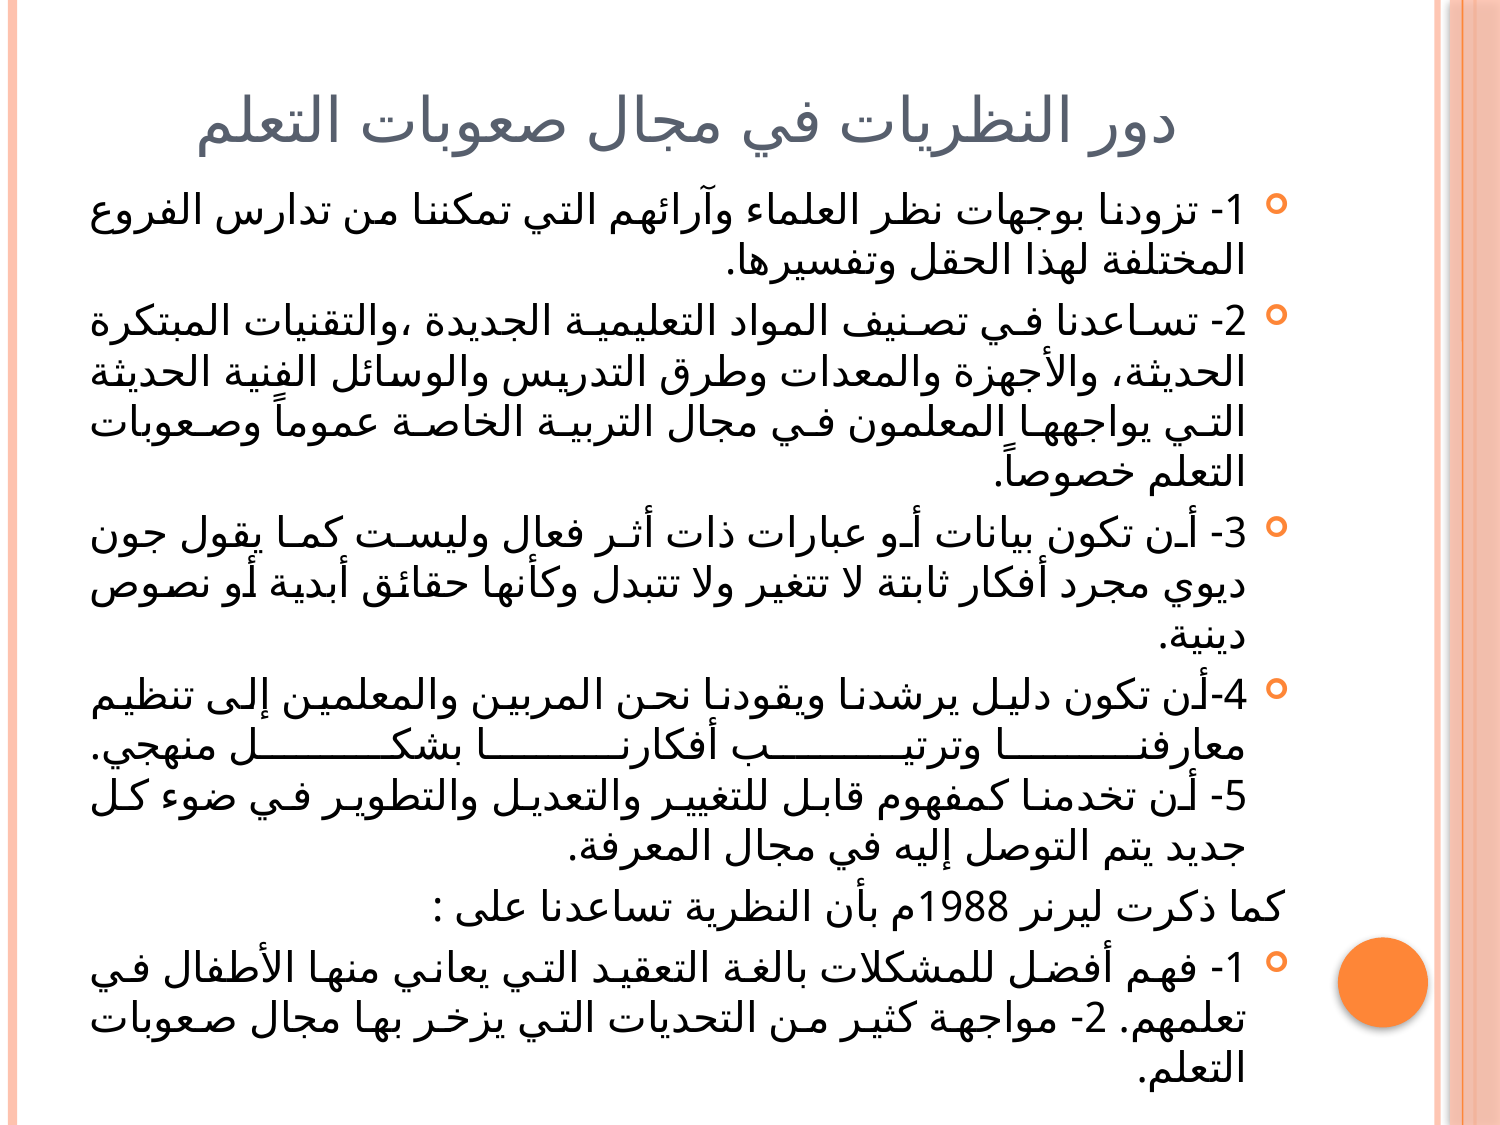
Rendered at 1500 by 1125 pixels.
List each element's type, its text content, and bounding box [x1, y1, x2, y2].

title دور النظريات في مجال صعوبات التعلم [75, 45, 1300, 163]
list 1- تزودنا بوجهات نظر العلماء وآرائهم التي تمكننا من تدارس الفروع المختلفة لهذا الحقل وتفسيرها. 2- تساعدنا في تصنيف المواد التعليمية الجديدة ،والتقنيات المبتكرة الحديثة، والأجهزة والمعدات وطرق التدريس والوسائل الفنية الحديثة التي يواجهها المعلمون في مجال التربية الخاصة عموماً وصعوبات التعلم خصوصاً. 3- أن تكون بيانات أو عبارات ذات أثر فعال وليست كما يقول جون ديوي مجرد أفكار ثابتة لا تتغير ولا تتبدل وكأنها حقائق أبدية أو نصوص دينية. 4-أن تكون دليل يرشدنا ويقودنا نحن المربين والمعلمين إلى تنظيم معارفنا وترتيب أفكارنا بشكل منهجي. 5- أن تخدمنا كمفهوم قابل للتغيير والتعديل والتطوير في ضوء كل جديد يتم التوصل إليه في مجال المعرفة. كما ذكرت ليرنر 1988م بأن النظرية تساعدنا على : 1- فهم أفضل للمشكلات بالغة التعقيد التي يعاني منها الأطفال في تعلمهم. 2- مواجهة كثير من التحديات التي يزخر بها مجال صعوبات التعلم. [75, 174, 1300, 1100]
